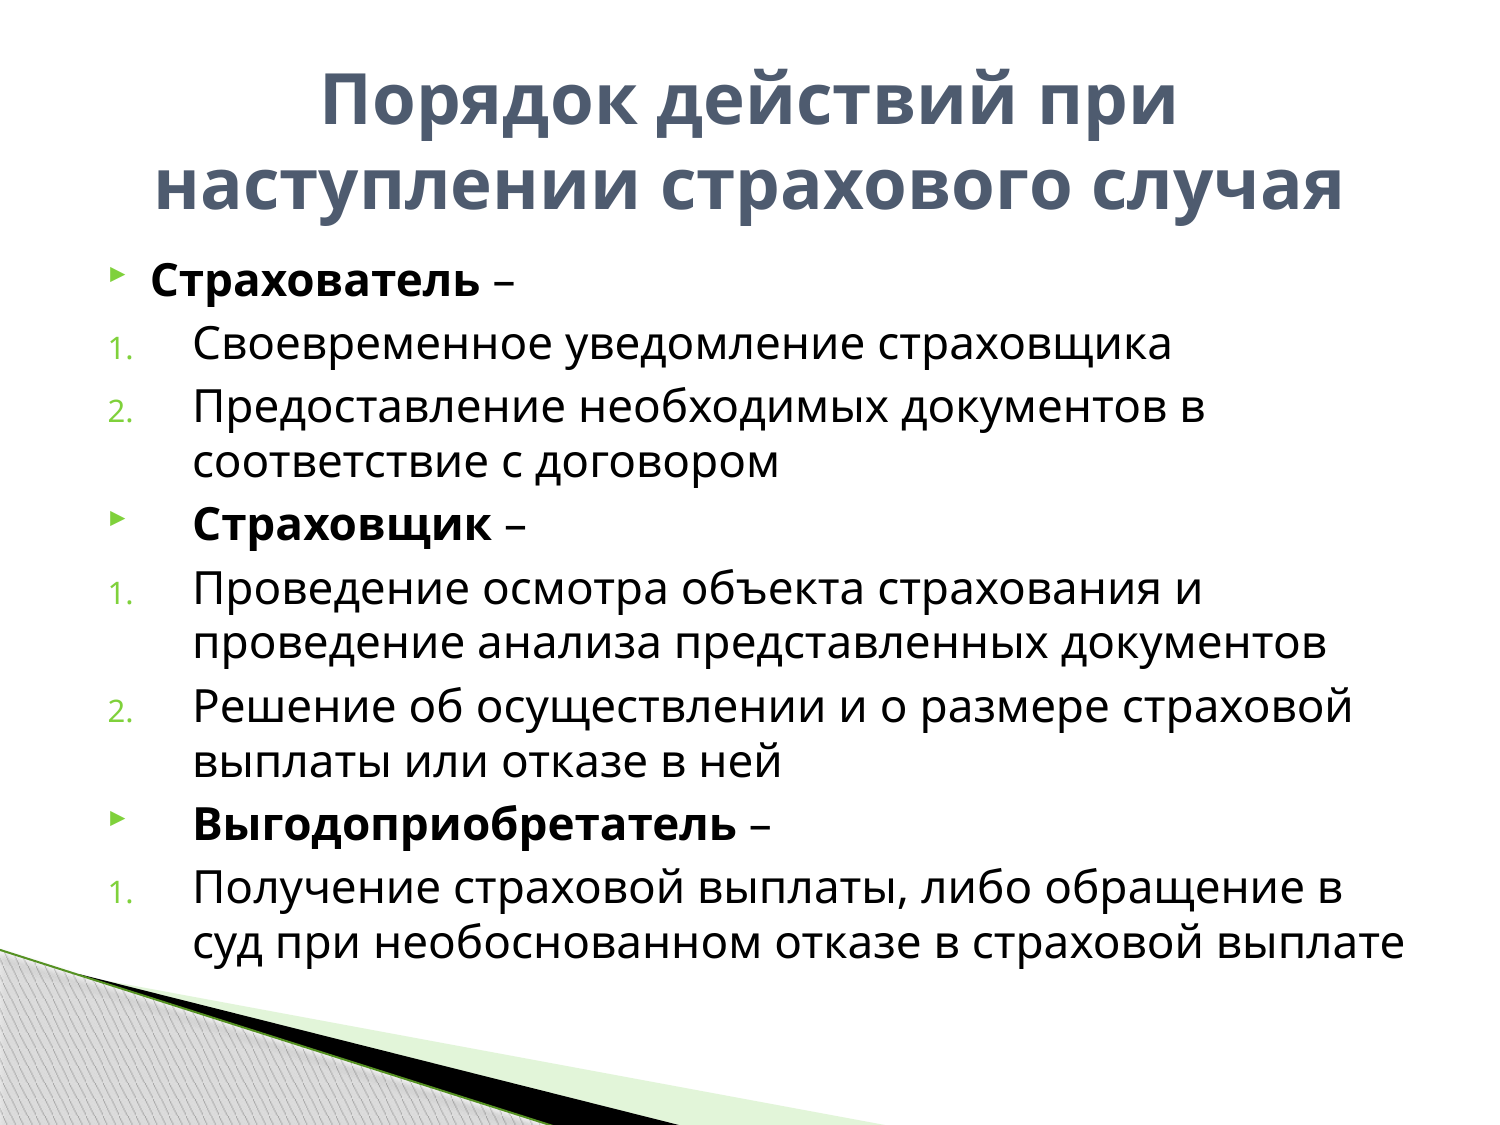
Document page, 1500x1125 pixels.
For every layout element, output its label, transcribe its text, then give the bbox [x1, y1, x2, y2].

title Порядок действий при наступлении страхового случая [75, 45, 1425, 233]
list Страхователь – Своевременное уведомление страховщика Предоставление необходимых документов в соответствие с договором Страховщик – Проведение осмотра объекта страхования и проведение анализа представленных документов Решение об осуществлении и о размере страховой выплаты или отказе в ней Выгодоприобретатель – Получение страховой выплаты, либо обращение в суд при необоснованном отказе в страховой выплате [75, 243, 1425, 1047]
